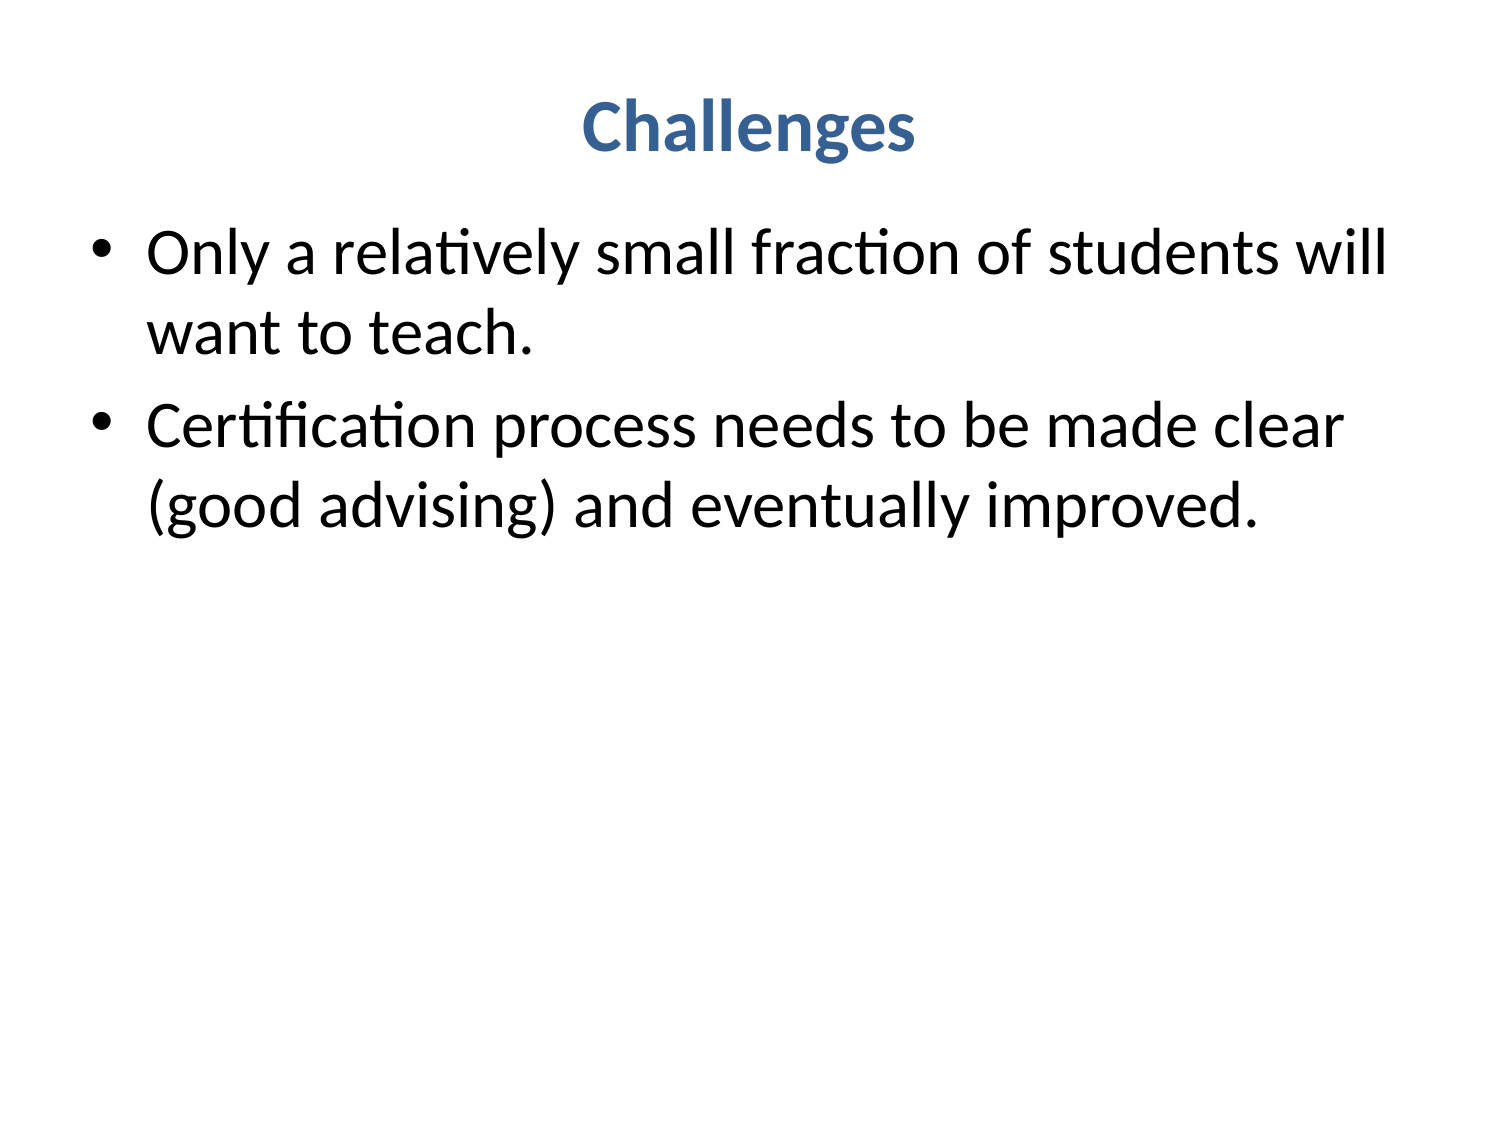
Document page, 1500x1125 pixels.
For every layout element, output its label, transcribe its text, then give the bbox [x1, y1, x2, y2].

title Challenges [75, 37, 1425, 200]
list Only a relatively small fraction of students will want to teach. Certification process needs to be made clear (good advising) and eventually improved. [75, 200, 1425, 588]
